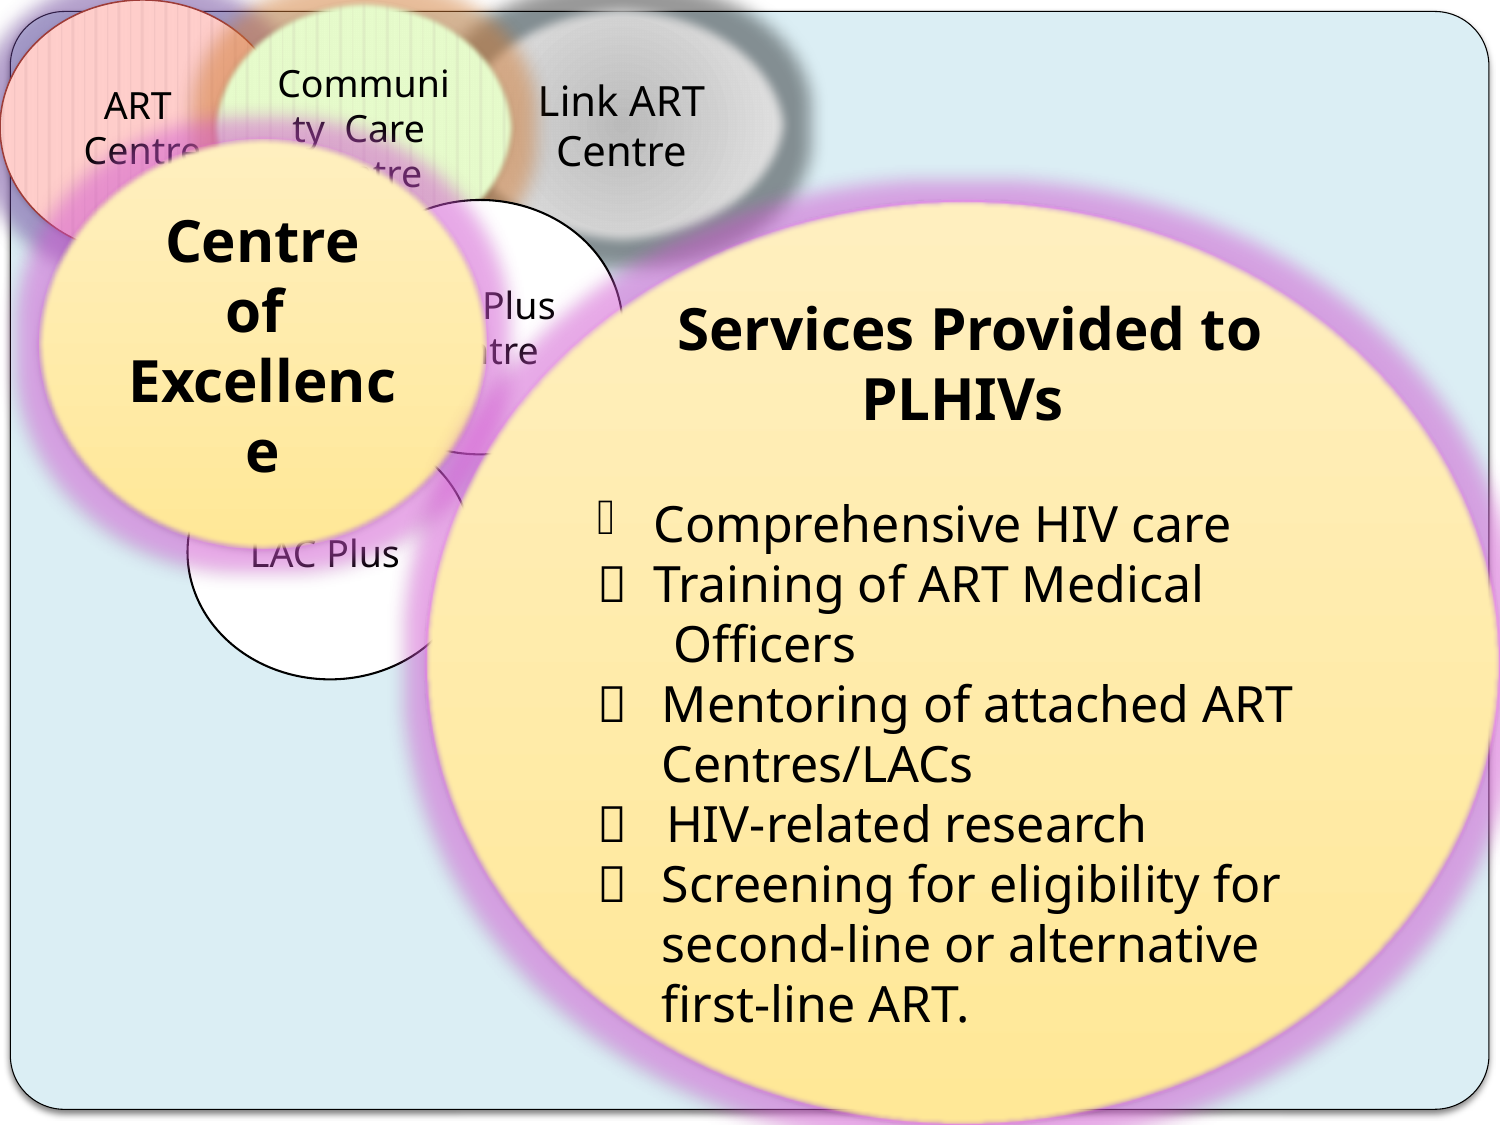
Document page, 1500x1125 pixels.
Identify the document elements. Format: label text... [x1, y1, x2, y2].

text_box Services Provided to PLHIVs Comprehensive HIV care  Training of ART Medical Officers  Mentoring of attached ART Centres/LACs  HIV-related research  Screening for eligibility for second-line or alternative first-line ART. [434, 207, 1494, 1119]
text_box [0, 0, 794, 680]
